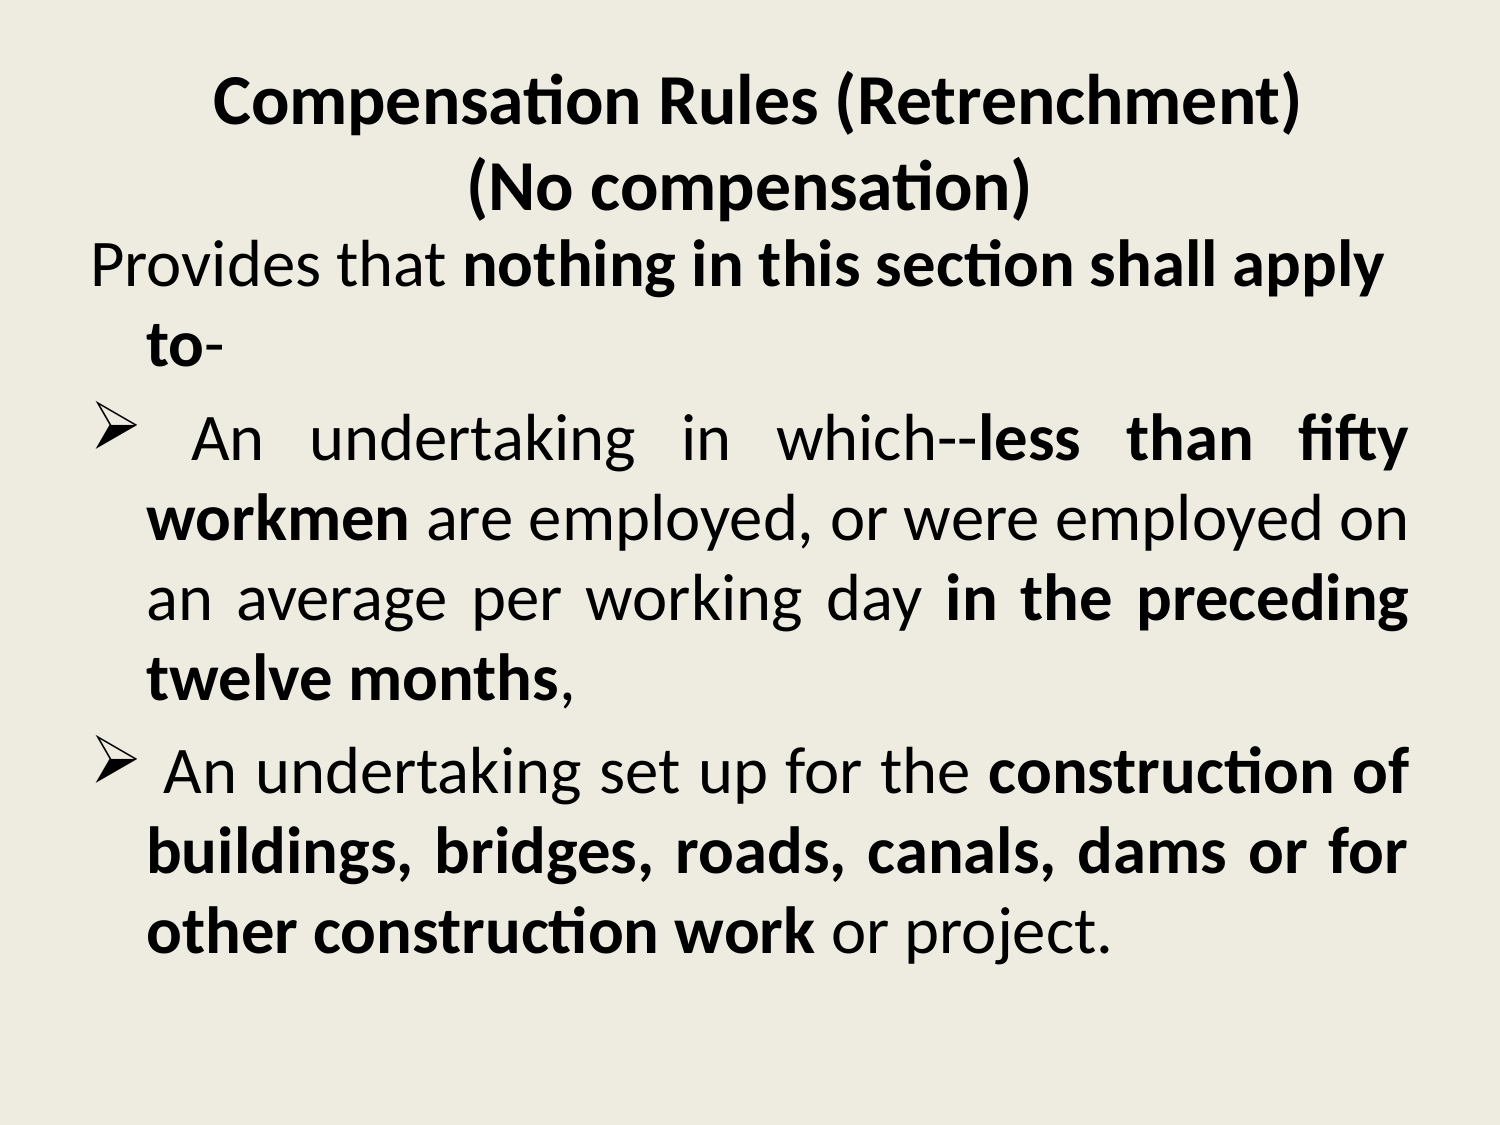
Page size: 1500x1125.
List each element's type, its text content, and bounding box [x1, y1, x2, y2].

list Provides that nothing in this section shall apply to- An undertaking in which--less than fifty workmen are employed, or were employed on an average per working day in the preceding twelve months, An undertaking set up for the construction of buildings, bridges, roads, canals, dams or for other construction work or project. [75, 212, 1425, 1050]
title Compensation Rules (Retrenchment) (No compensation) [75, 45, 1425, 212]
